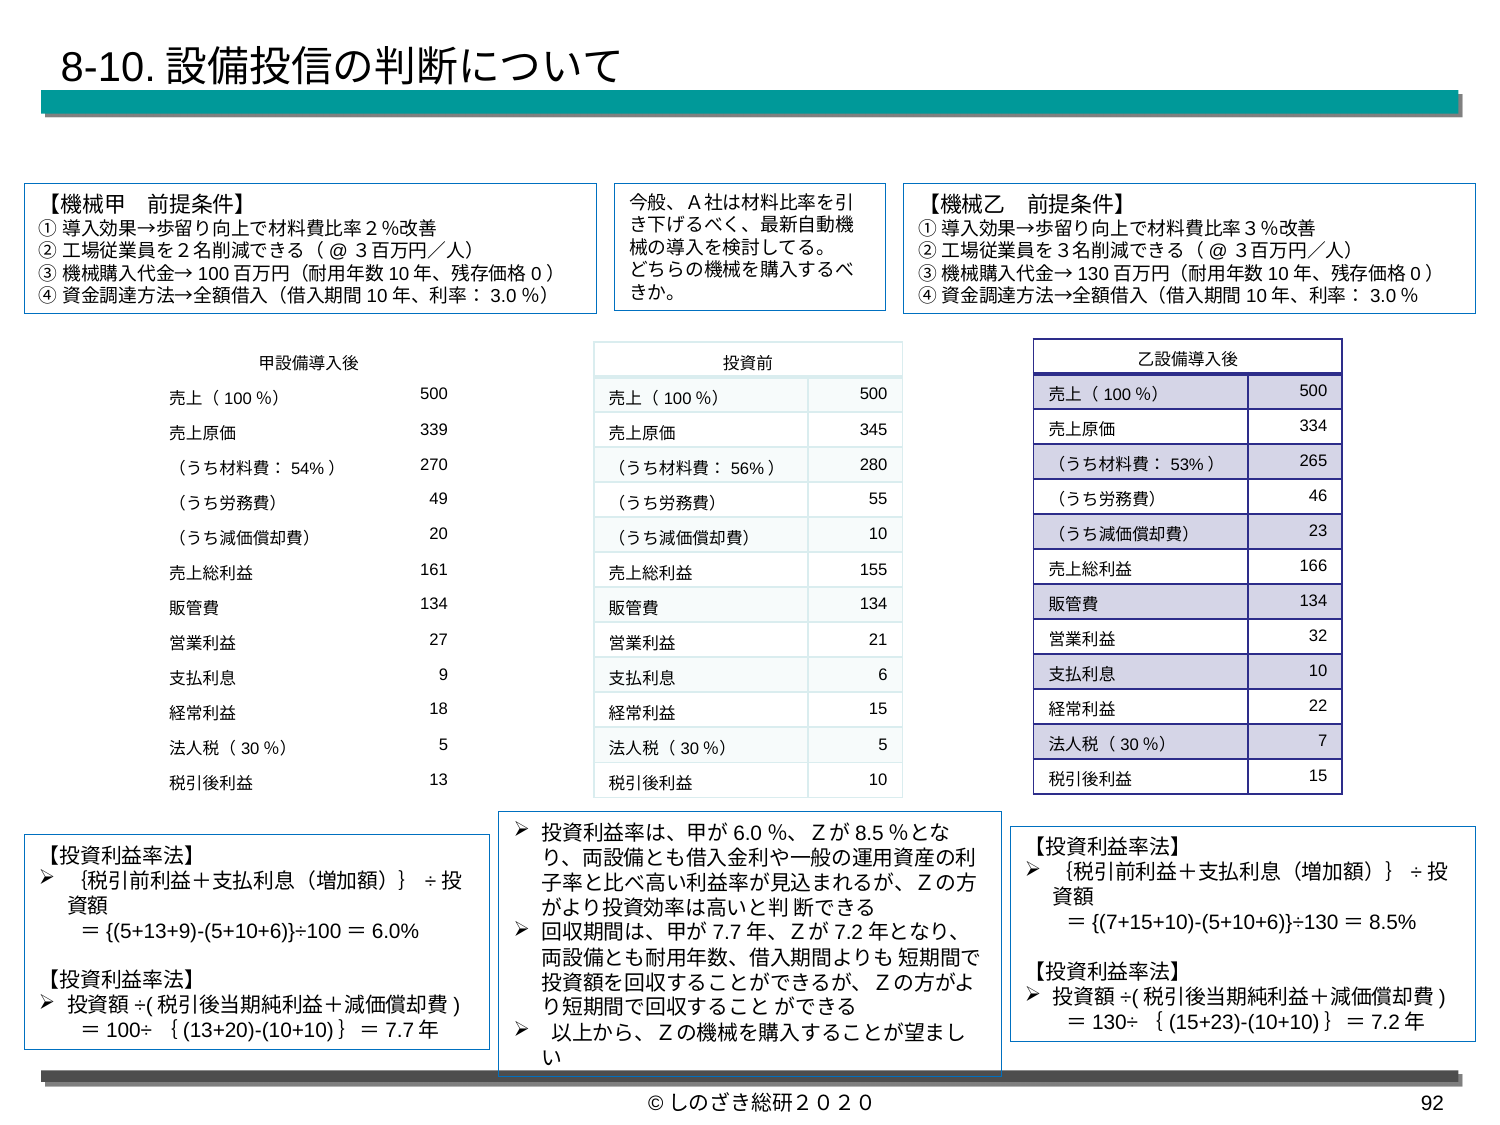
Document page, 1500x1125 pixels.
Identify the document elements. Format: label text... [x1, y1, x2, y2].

table_cell 13 [369, 763, 462, 797]
table_cell 334 [1249, 410, 1341, 443]
table_cell 法人税（30％） [595, 728, 807, 762]
table_cell 営業利益 [595, 623, 807, 656]
table_cell （うち労務費） [595, 483, 807, 516]
table_cell 18 [369, 693, 462, 726]
table_cell 売上総利益 [155, 553, 367, 586]
table_cell （うち減価償却費） [155, 518, 367, 551]
table_cell 法人税（30％） [155, 728, 367, 762]
table_cell 345 [809, 413, 902, 446]
table_cell 10 [1249, 655, 1341, 688]
text_box 【投資利益率法】 ｛税引前利益＋支払利息（増加額）｝÷投資額 ＝{(5+13+9)-(5+10+6)}÷100＝6.0% 【投資利益率法】 投資額÷(税引後当期純利益＋減価償却費) ＝100÷｛(13+20)-(10+10)｝＝7.7年 [24, 834, 490, 1050]
table_cell 5 [369, 728, 462, 762]
footer ©しのざき総研２０２０ [524, 1082, 1000, 1125]
table_cell 税引後利益 [1034, 760, 1247, 793]
table_cell 売上原価 [595, 413, 807, 446]
table_cell 経常利益 [595, 693, 807, 726]
table_cell 9 [369, 658, 462, 691]
table_cell 15 [809, 693, 902, 726]
text_box 8-10.設備投信の判断について [45, 32, 1037, 98]
table_cell 161 [369, 553, 462, 586]
table_cell （うち労務費） [155, 483, 367, 516]
table_cell 売上原価 [1034, 410, 1247, 443]
table_cell 20 [369, 518, 462, 551]
table_cell （うち減価償却費） [595, 518, 807, 551]
table_cell 支払利息 [1034, 655, 1247, 688]
table_header 甲設備導入後 [155, 343, 462, 376]
table_cell 10 [809, 518, 902, 551]
table_cell 10 [809, 763, 902, 797]
table_cell 営業利益 [1034, 620, 1247, 653]
table_cell 経常利益 [1034, 690, 1247, 723]
table_cell 経常利益 [155, 693, 367, 726]
table_cell 270 [369, 448, 462, 481]
table_cell 販管費 [155, 588, 367, 621]
table_cell 販管費 [1034, 585, 1247, 618]
table_cell （うち材料費：54%） [155, 448, 367, 481]
table_cell 15 [1249, 760, 1341, 793]
table_cell 売上総利益 [1034, 550, 1247, 583]
table_cell 500 [369, 378, 462, 411]
table_cell 32 [1249, 620, 1341, 653]
table_cell 27 [369, 623, 462, 656]
table_cell 22 [1249, 690, 1341, 723]
text_box 【投資利益率法】 ｛税引前利益＋支払利息（増加額）｝÷投資額 ＝{(7+15+10)-(5+10+6)}÷130＝8.5% 【投資利益率法】 投資額÷(税引後当期純利益＋減価償却費) ＝130÷｛(15+23)-(10+10)｝＝7.2年 [1010, 826, 1476, 1042]
table_cell 134 [1249, 585, 1341, 618]
table_cell 134 [369, 588, 462, 621]
table_header 投資前 [595, 343, 902, 375]
table_cell （うち材料費：53%） [1034, 445, 1247, 478]
table_cell （うち減価償却費） [1034, 515, 1247, 548]
table_cell 265 [1249, 445, 1341, 478]
table_cell 支払利息 [595, 658, 807, 691]
table_cell 法人税（30％） [1034, 725, 1247, 758]
text_box 今般、Ａ社は材料比率を引き下げるべく、最新自動機械の導入を検討してる。 どちらの機械を購入するべきか。 [614, 183, 886, 311]
table_header 乙設備導入後 [1034, 340, 1341, 372]
table_cell 税引後利益 [155, 763, 367, 797]
table_cell 49 [369, 483, 462, 516]
table_cell 134 [809, 588, 902, 621]
table_cell 166 [1249, 550, 1341, 583]
text_box 【機械乙 前提条件】 ①導入効果→歩留り向上で材料費比率３％改善 ②工場従業員を３名削減できる（@３百万円／人） ③機械購入代金→130百万円（耐用年数10年、残存価格0） ④資金調達方法→全額借入（借入期間10年、利率：3.0％ [903, 183, 1476, 314]
table_cell 21 [809, 623, 902, 656]
table_cell 6 [809, 658, 902, 691]
table_cell 営業利益 [155, 623, 367, 656]
text_box 【機械甲 前提条件】 ①導入効果→歩留り向上で材料費比率２％改善 ②工場従業員を２名削減できる（@３百万円／人） ③機械購入代金→100百万円（耐用年数10年、残存価格0） ④資金調達方法→全額借入（借入期間10年、利率：3.0％） [24, 183, 597, 314]
table_cell 339 [369, 413, 462, 446]
table_cell 販管費 [595, 588, 807, 621]
table_cell 7 [1249, 725, 1341, 758]
table_cell 55 [809, 483, 902, 516]
text_box 投資利益率は、甲が6.0％、Ｚが8.5％となり、両設備とも借入金利や一般の運用資産の利子率と比べ高い利益率が見込まれるが、Ｚの方がより投資効率は高いと判 断できる 回収期間は、甲が7.7年、Ｚが7.2年となり、両設備とも耐用年数、借入期間よりも 短期間で投資額を回収することができるが、Ｚの方がより短期間で回収すること ができる 以上から、Ｚの機械を購入することが望ましい [498, 811, 1002, 1077]
table_cell 売上（100％） [155, 378, 367, 411]
table_cell （うち労務費） [1034, 480, 1247, 513]
table_cell 売上総利益 [595, 553, 807, 586]
table_cell 5 [809, 728, 902, 762]
table_cell 23 [1249, 515, 1341, 548]
table_cell 155 [809, 553, 902, 586]
table_cell 280 [809, 448, 902, 481]
table_cell 500 [1249, 376, 1341, 408]
table_cell 500 [809, 379, 902, 411]
slide_number 91 [1108, 1082, 1459, 1125]
table_cell 売上原価 [155, 413, 367, 446]
table_cell 売上（100％） [595, 379, 807, 411]
table_cell 支払利息 [155, 658, 367, 691]
table_cell （うち材料費：56%） [595, 448, 807, 481]
table_cell 46 [1249, 480, 1341, 513]
table_cell 売上（100％） [1034, 376, 1247, 408]
table_cell 税引後利益 [595, 763, 807, 797]
